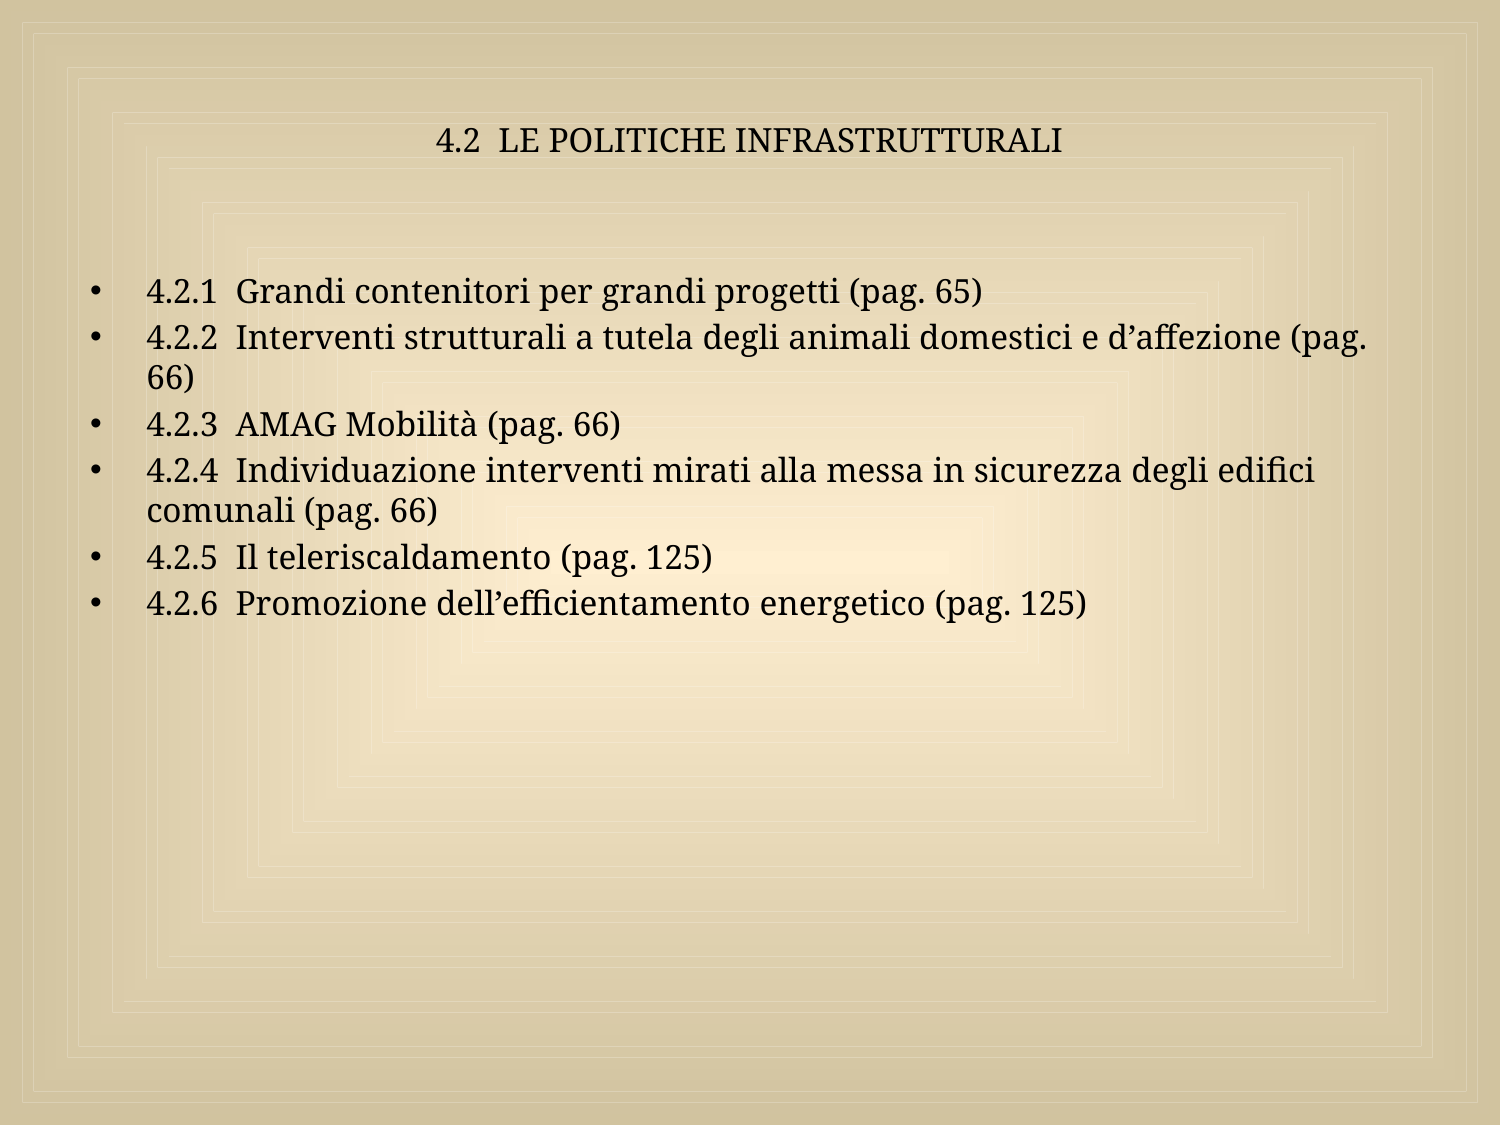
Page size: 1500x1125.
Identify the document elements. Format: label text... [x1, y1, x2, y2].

list 4.2.1 Grandi contenitori per grandi progetti (pag. 65) 4.2.2 Interventi strutturali a tutela degli animali domestici e d’affezione (pag. 66) 4.2.3 AMAG Mobilità (pag. 66) 4.2.4 Individuazione interventi mirati alla messa in sicurezza degli edifici comunali (pag. 66) 4.2.5 Il teleriscaldamento (pag. 125) 4.2.6 Promozione dell’efficientamento energetico (pag. 125) [75, 262, 1425, 1005]
title 4.2 LE POLITICHE INFRASTRUTTURALI [75, 45, 1425, 233]
